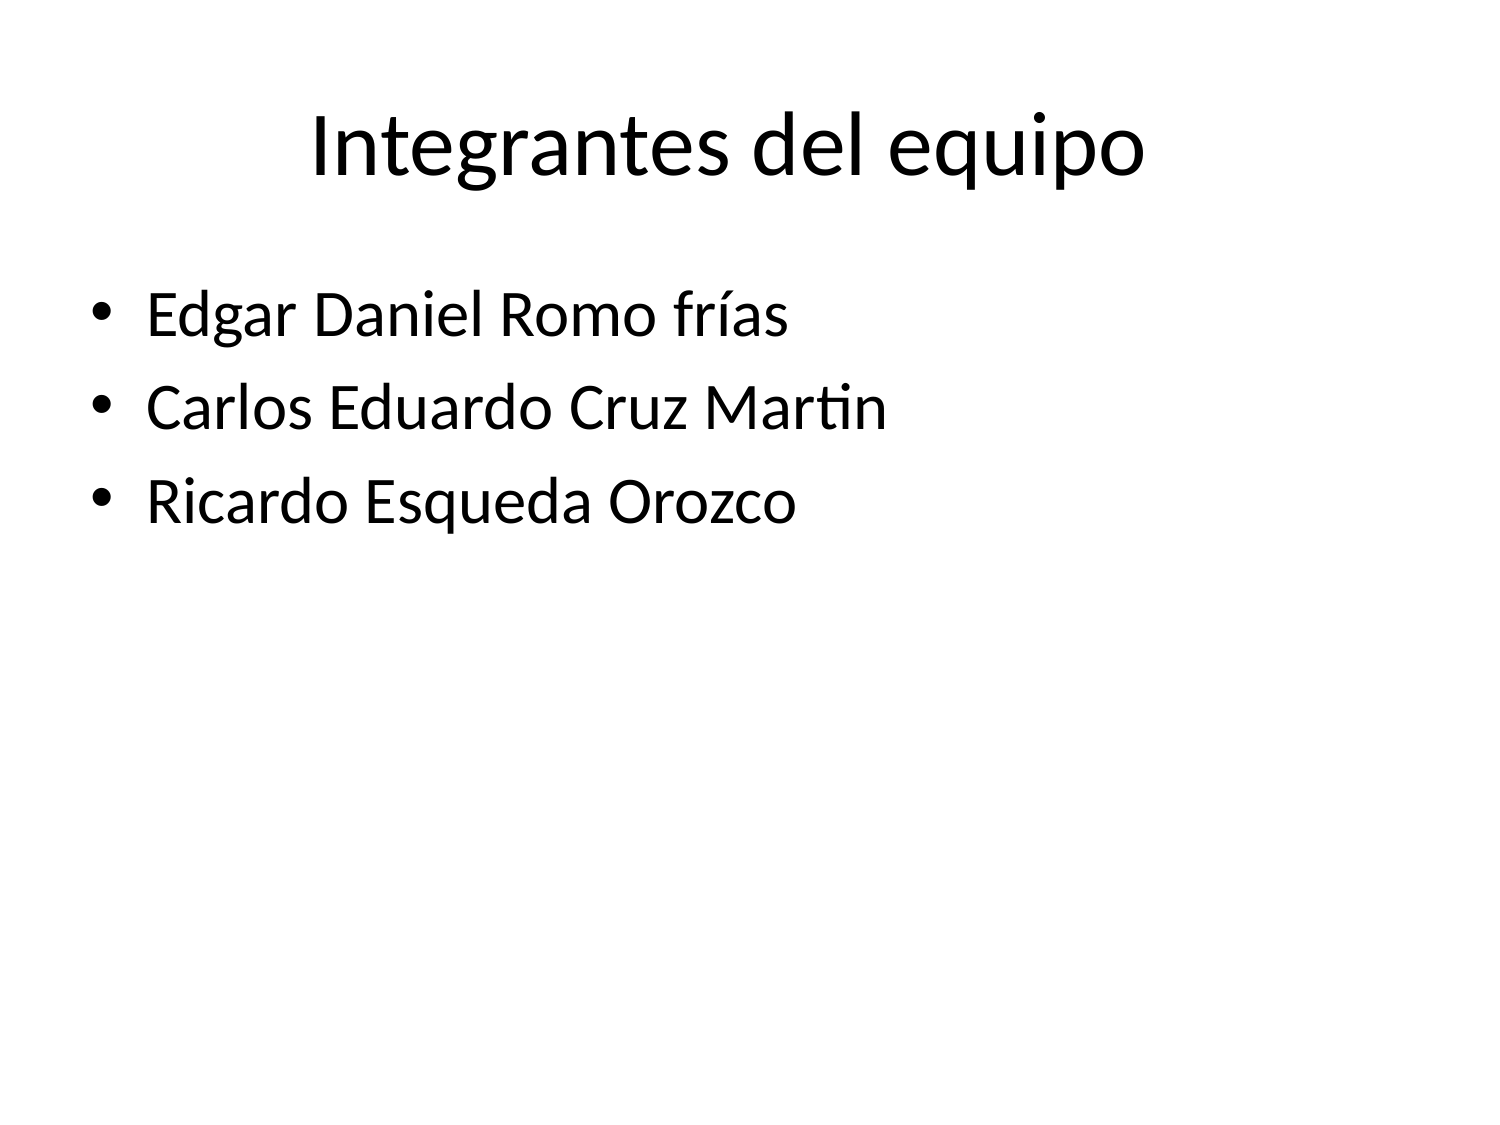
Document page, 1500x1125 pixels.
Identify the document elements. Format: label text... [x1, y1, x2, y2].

list Edgar Daniel Romo frías Carlos Eduardo Cruz Martin Ricardo Esqueda Orozco [75, 262, 1425, 1005]
title Integrantes del equipo [75, 45, 1425, 233]
